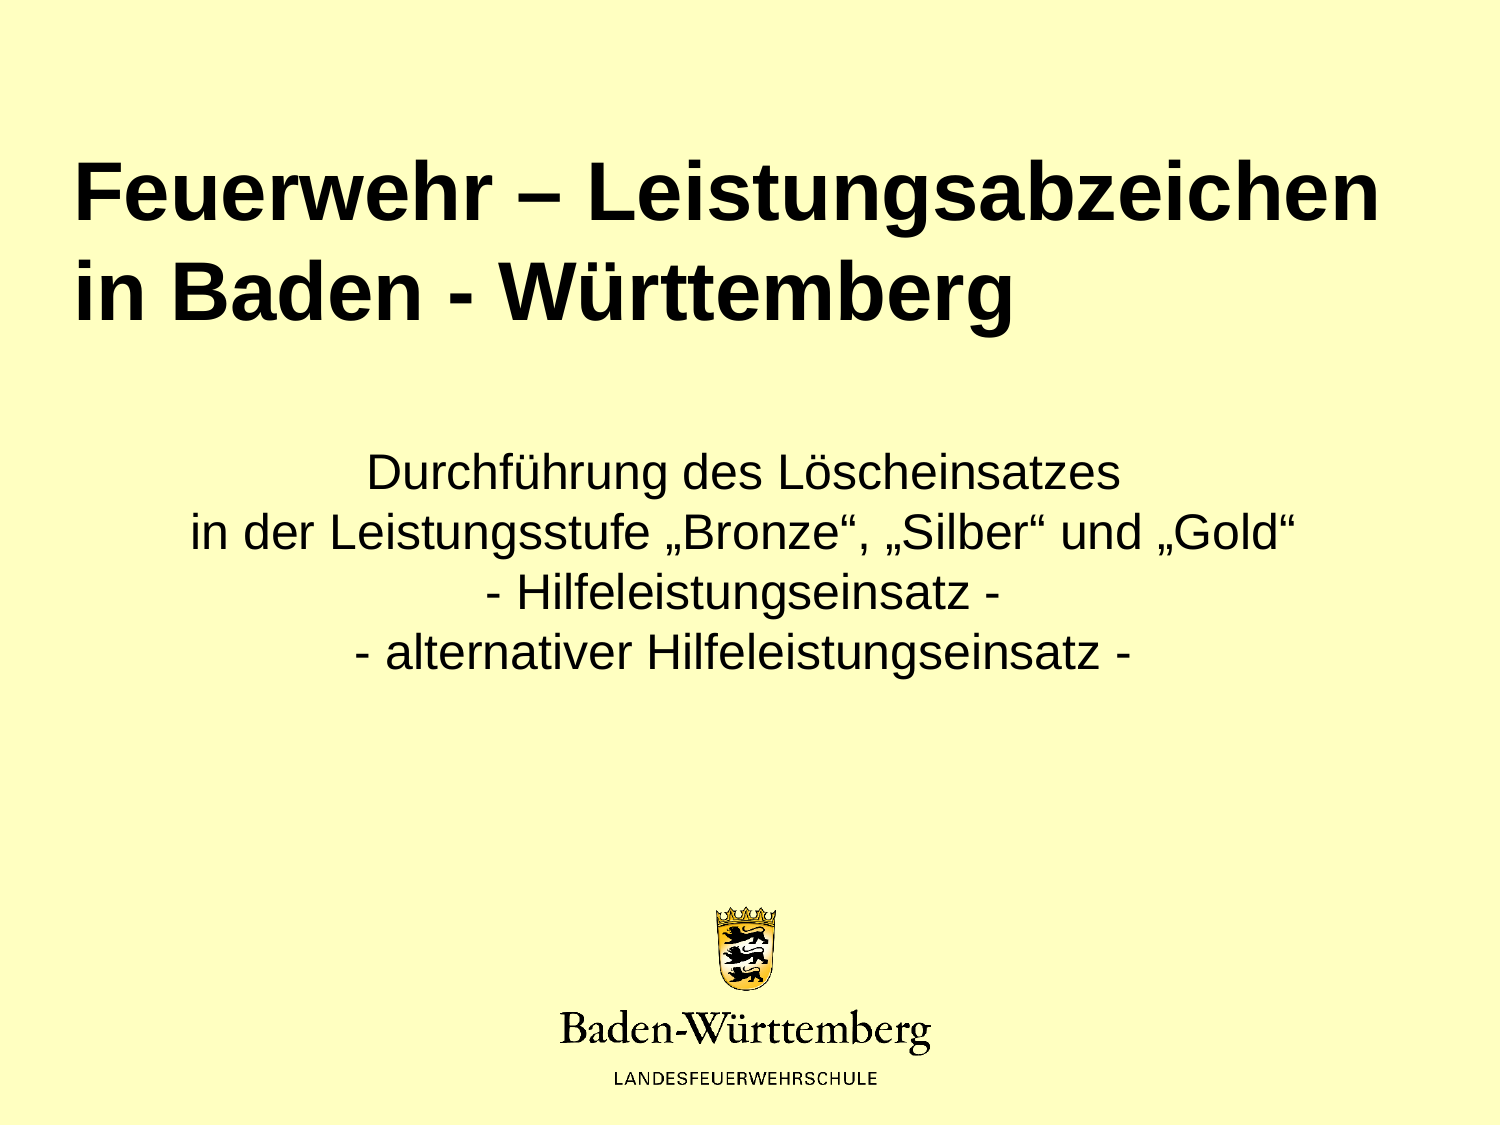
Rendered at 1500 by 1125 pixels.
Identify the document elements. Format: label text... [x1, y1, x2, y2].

picture [560, 904, 931, 1089]
subtitle Durchführung des Löscheinsatzes in der Leistungsstufe „Bronze“, „Silber“ und „Gold“ - Hilfeleistungseinsatz - - alternativer Hilfeleistungseinsatz - [64, 432, 1424, 728]
title Feuerwehr – Leistungsabzeichen in Baden - Württemberg [58, 129, 1453, 355]
